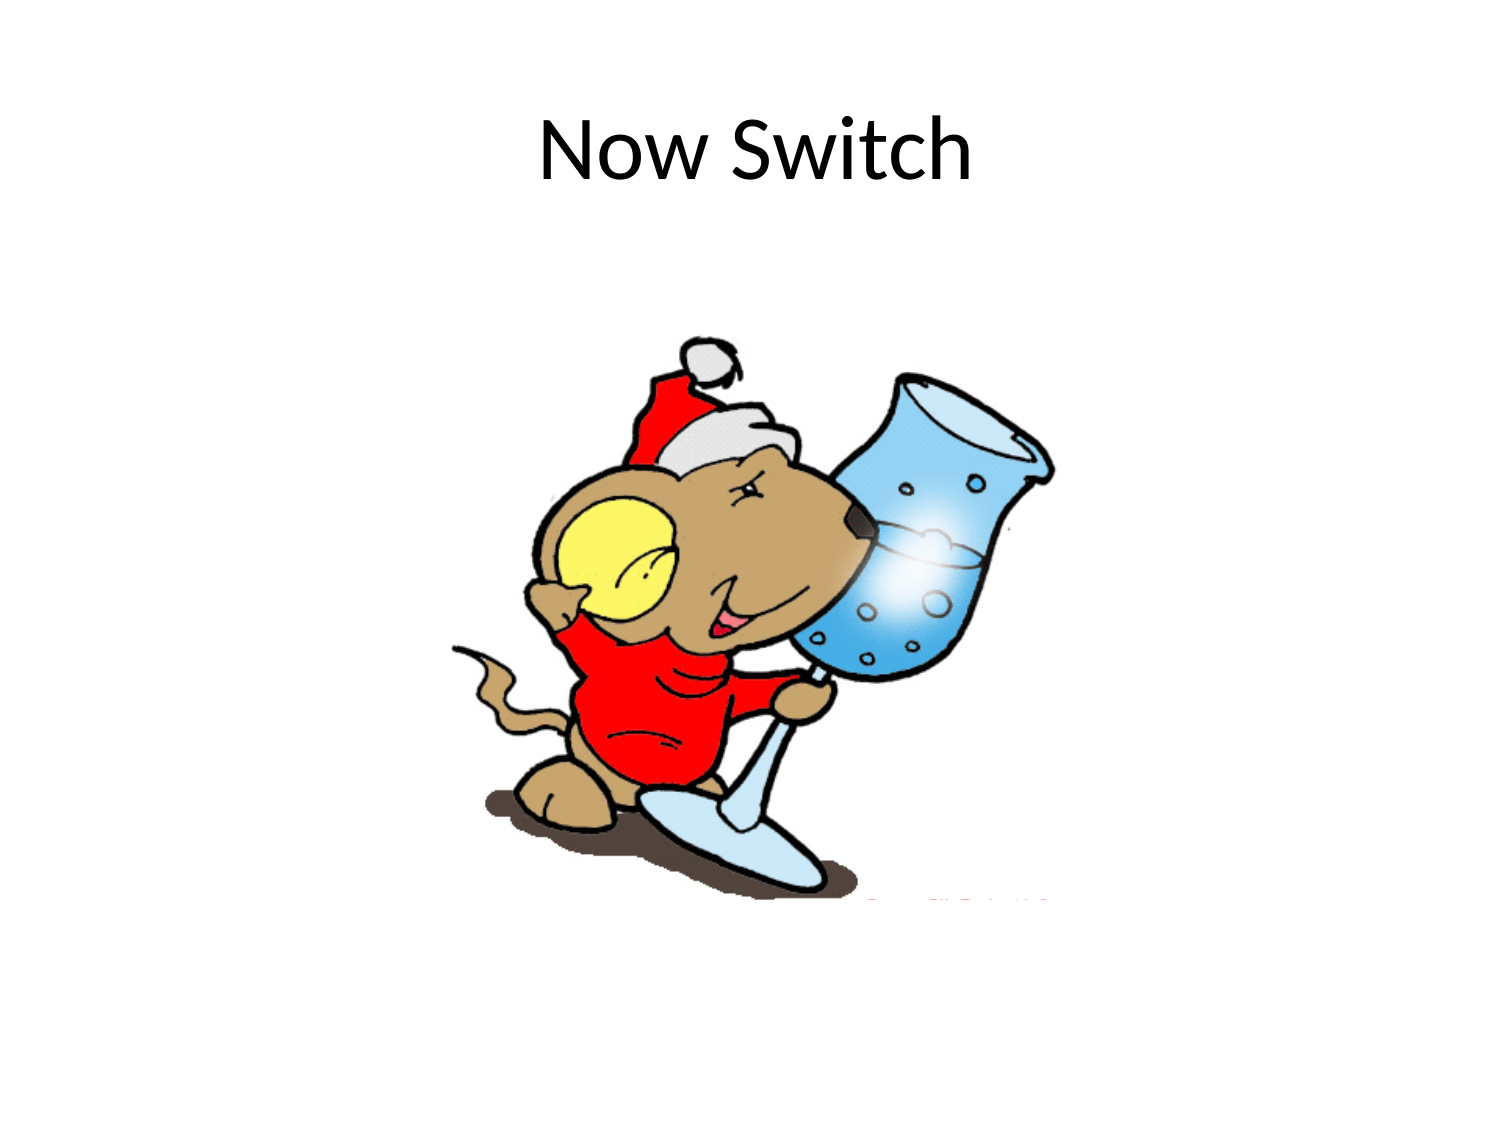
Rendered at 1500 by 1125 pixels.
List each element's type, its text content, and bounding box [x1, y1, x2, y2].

picture [437, 299, 1063, 901]
title Now Switch [137, 24, 1376, 261]
